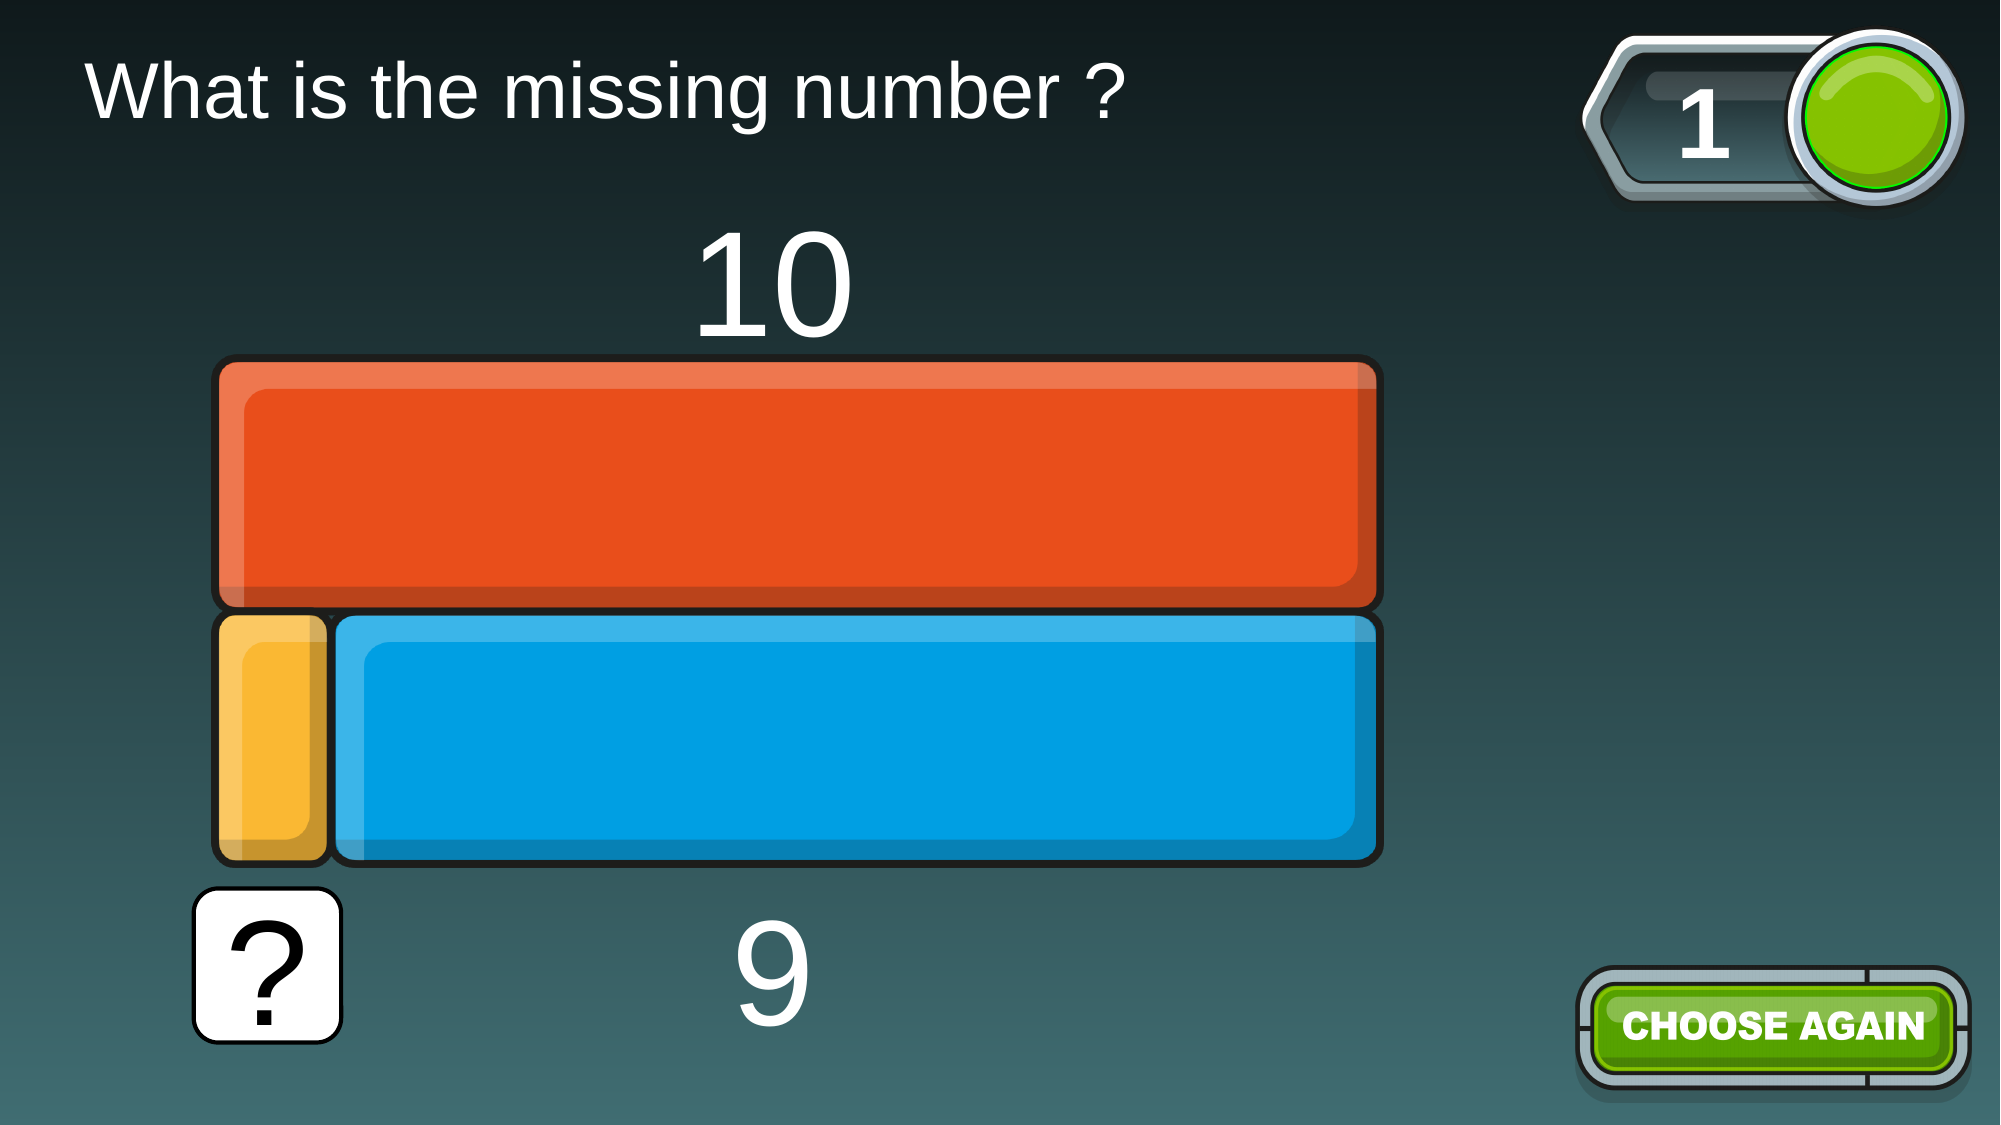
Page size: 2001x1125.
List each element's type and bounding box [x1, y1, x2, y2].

picture [1575, 25, 1971, 221]
text_box [69, 32, 1167, 152]
text_box [668, 178, 878, 354]
text_box [193, 888, 342, 1043]
picture [210, 354, 1384, 868]
text_box [668, 868, 878, 1063]
picture [1575, 965, 1972, 1104]
